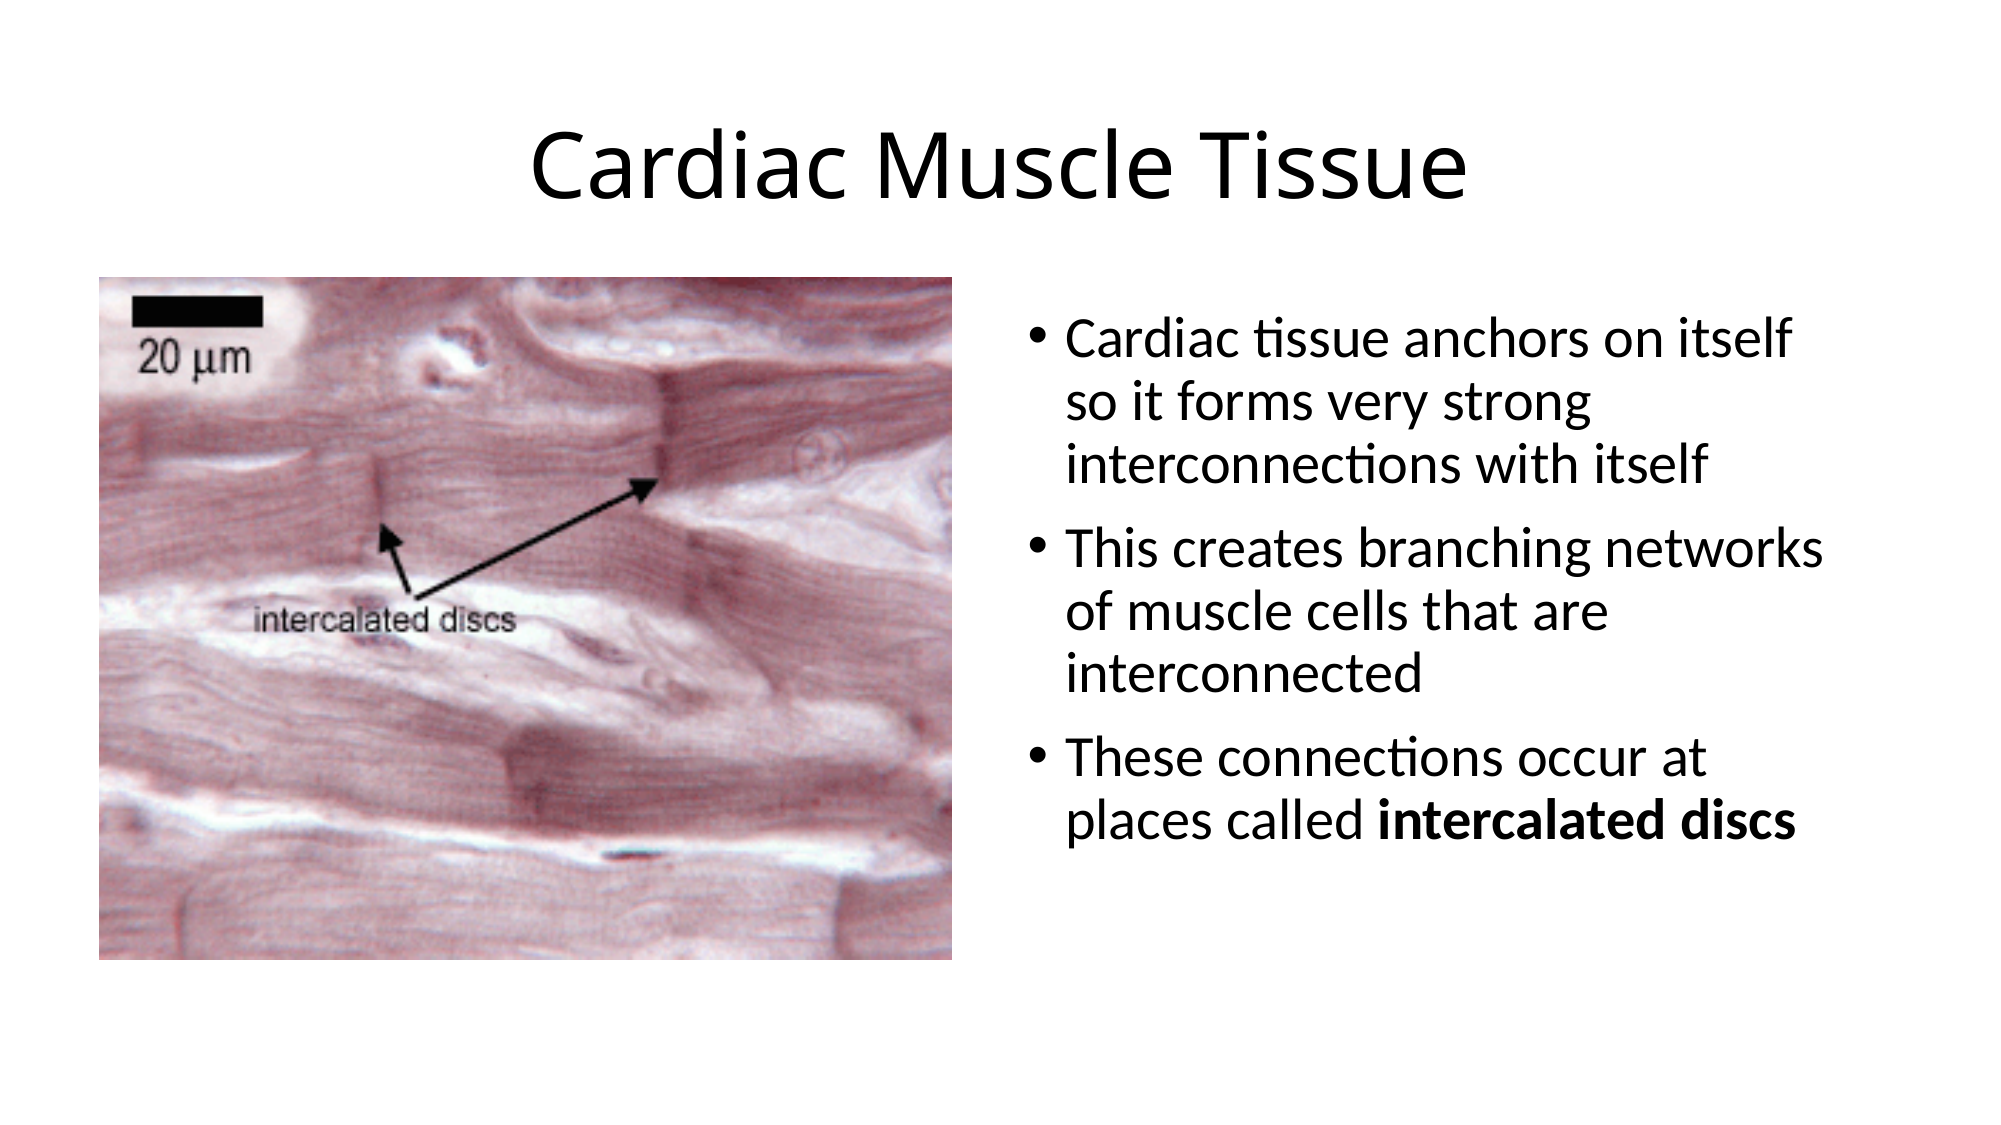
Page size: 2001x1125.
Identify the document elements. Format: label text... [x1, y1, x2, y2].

picture [99, 277, 952, 960]
title Cardiac Muscle Tissue [137, 59, 1863, 278]
list Cardiac tissue anchors on itself so it forms very strong interconnections with itself This creates branching networks of muscle cells that are interconnected These connections occur at places called intercalated discs [1012, 299, 1863, 1014]
